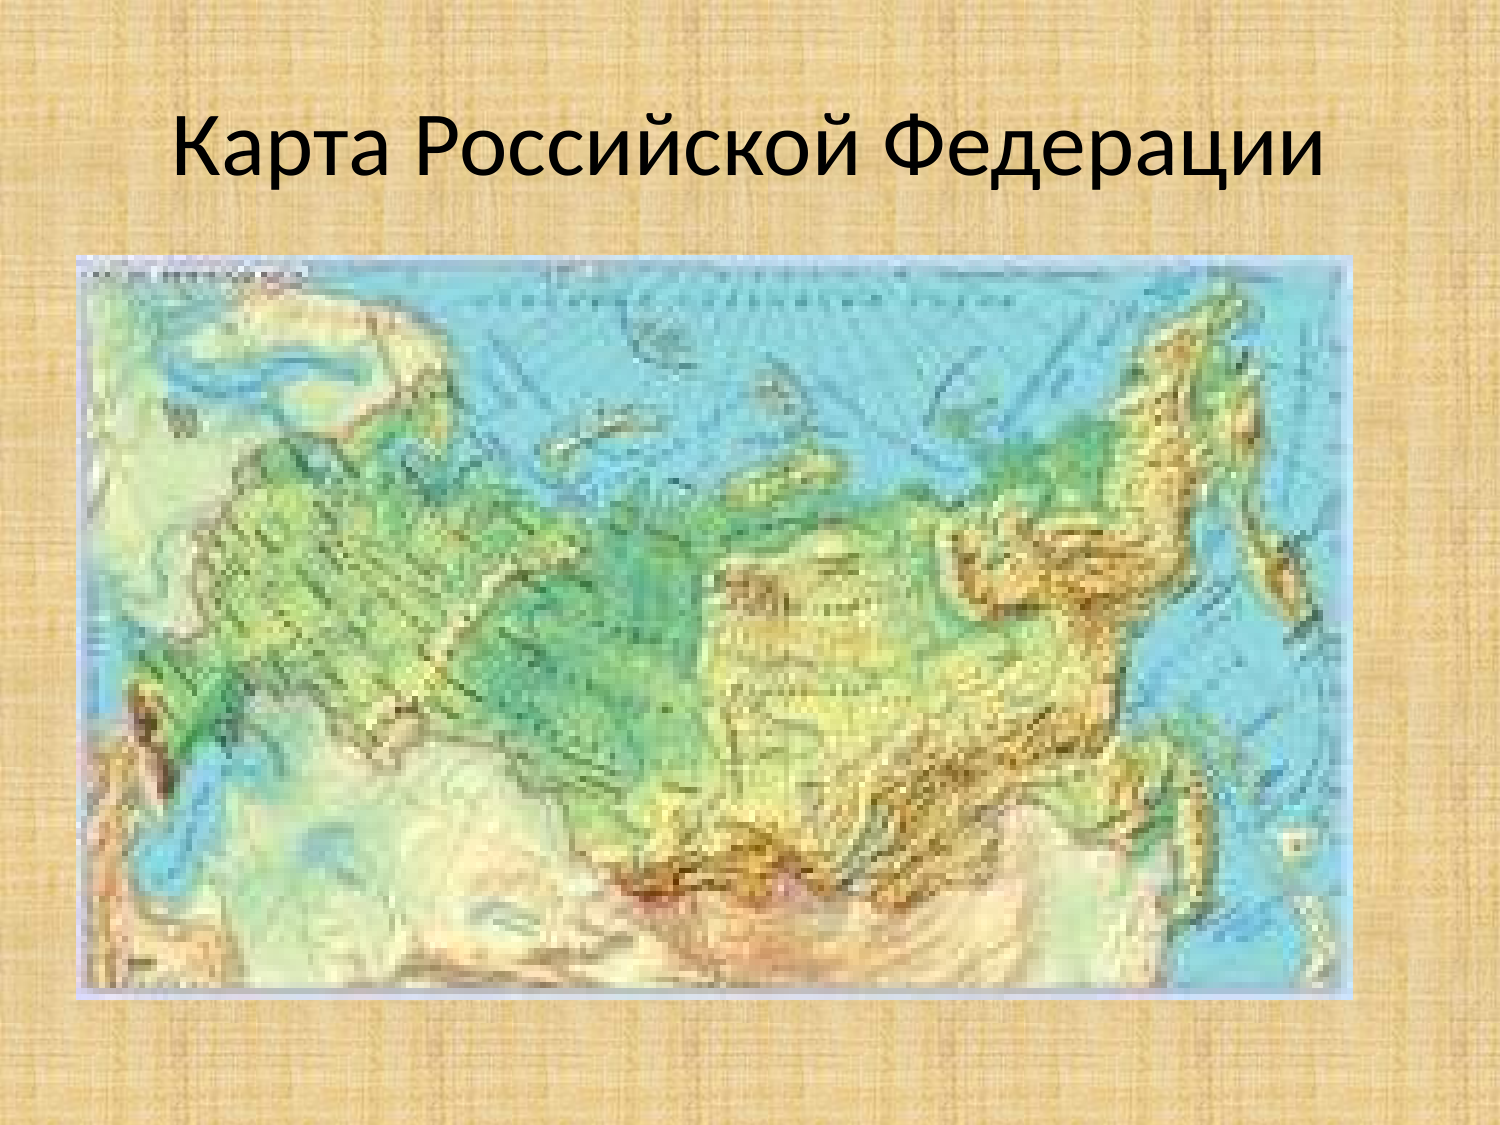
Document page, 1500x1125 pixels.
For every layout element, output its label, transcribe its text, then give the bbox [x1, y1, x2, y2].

title Карта Российской Федерации [75, 45, 1425, 233]
picture [0, 0, 1500, 1125]
